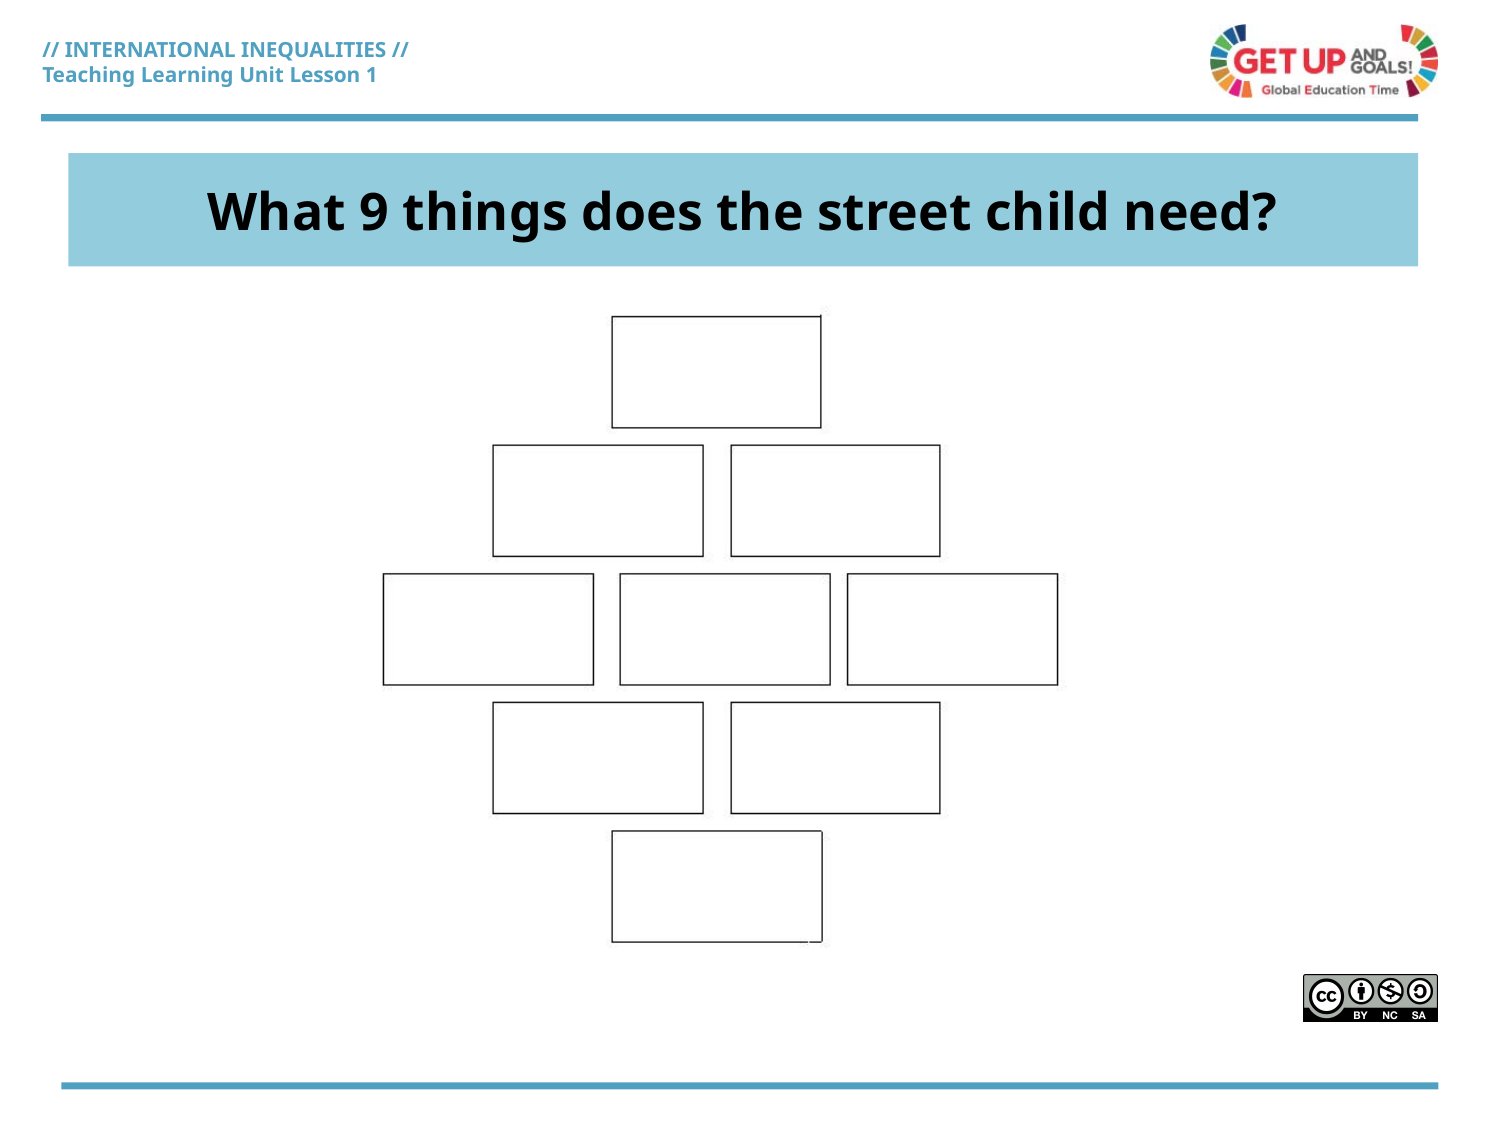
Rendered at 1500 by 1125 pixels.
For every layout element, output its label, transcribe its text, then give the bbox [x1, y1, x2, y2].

picture [1302, 974, 1438, 1022]
text_box [61, 1082, 1439, 1090]
picture [1210, 24, 1438, 99]
picture [371, 282, 1088, 1026]
text_box // INTERNATIONAL INEQUALITIES // Teaching Learning Unit Lesson 1 [29, 24, 492, 115]
text_box [41, 114, 1419, 122]
text_box What 9 things does the street child need? [68, 153, 1419, 267]
